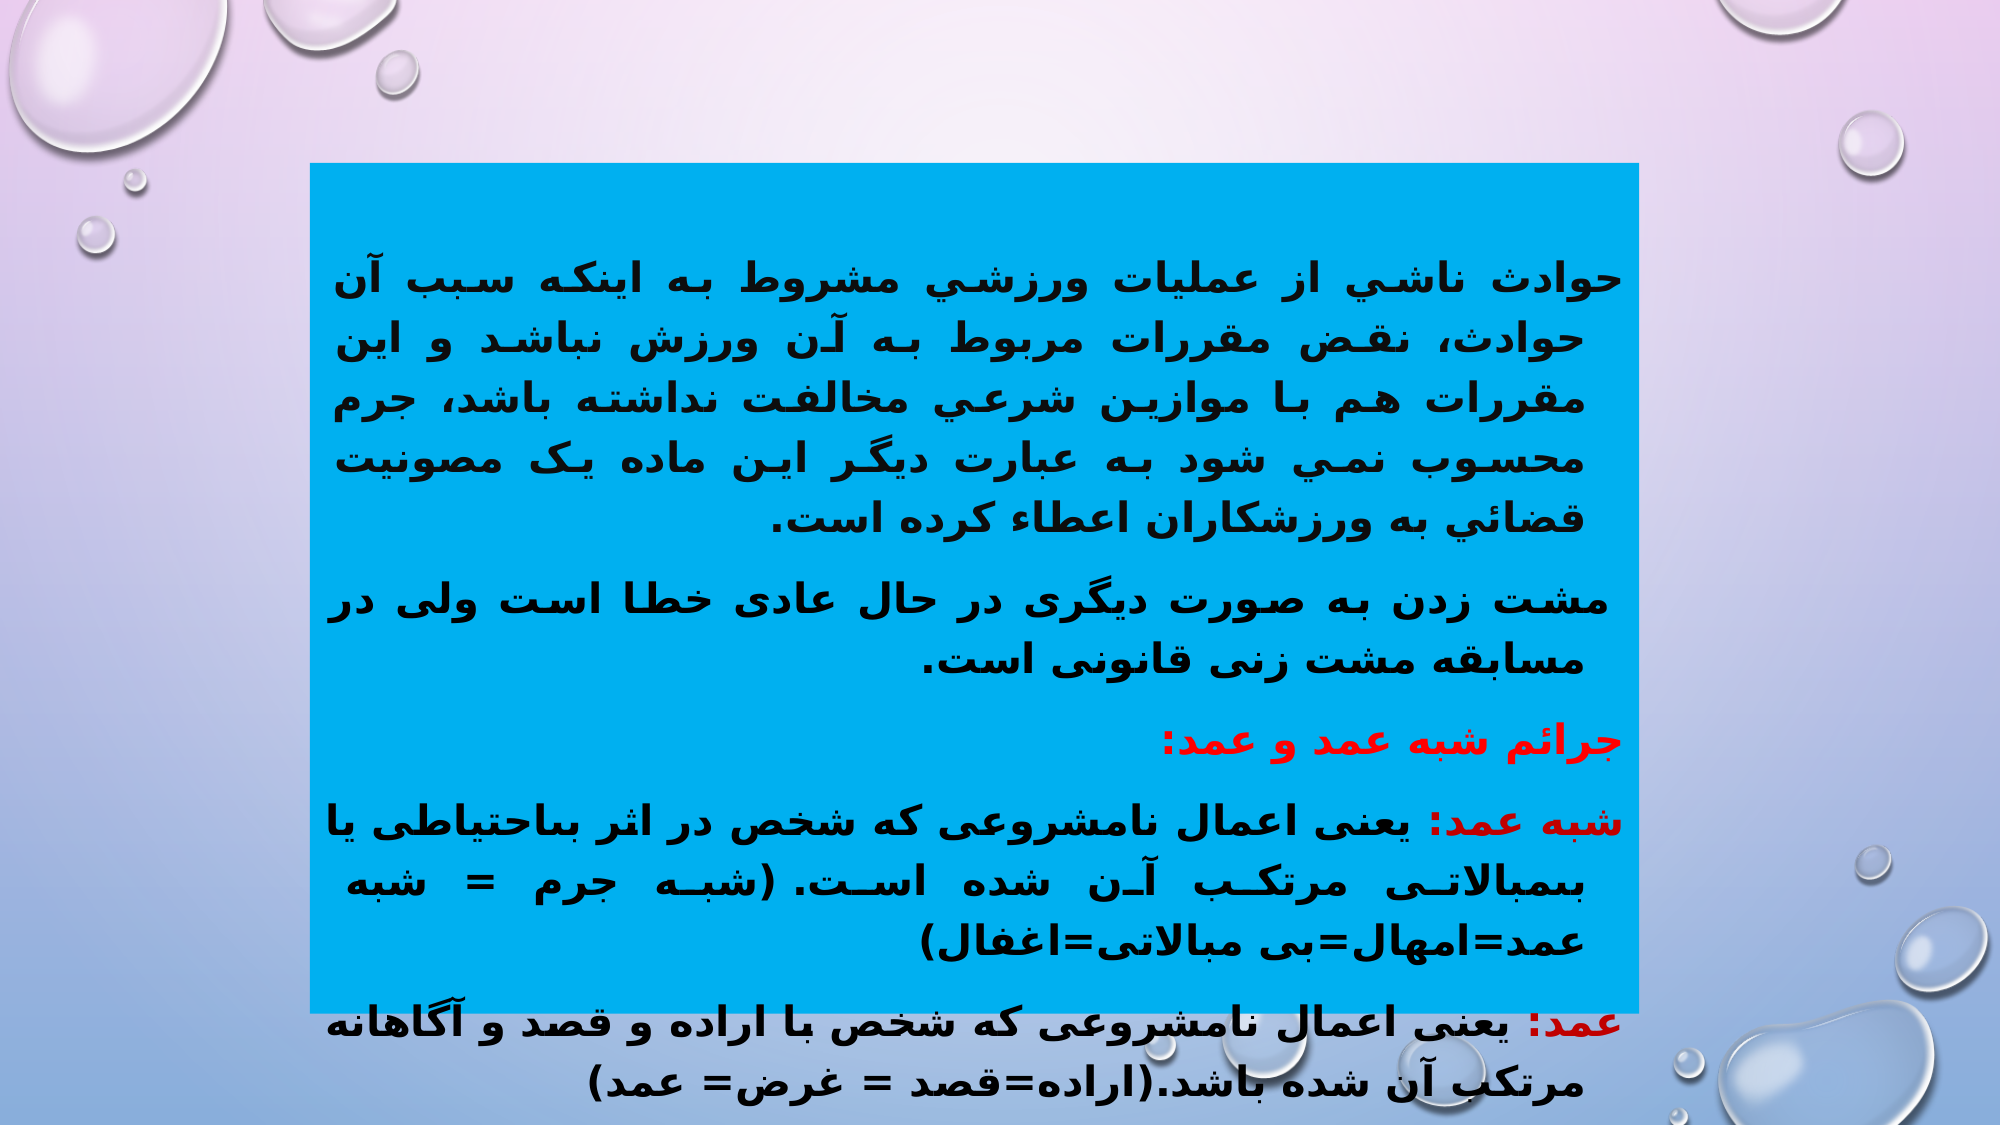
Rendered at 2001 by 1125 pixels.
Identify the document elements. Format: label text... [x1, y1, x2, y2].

picture [0, 0, 2000, 1125]
list حوادث ناشي از عمليات ورزشي مشروط به اينکه سبب آن حوادث، نقض مقررات مربوط به آن ورزش نباشد و اين مقررات هم با موازين شرعي مخالفت نداشته باشد، جرم محسوب نمي شود به عبارت ديگر اين ماده يک مصونيت قضائي به ورزشکاران اعطاء کرده است. مشت زدن به صورت دیگری در حال عادی خطا است ولی در مسابقه مشت زنی قانونی است. جرائم شبه عمد و عمد: شبه عمد: یعنى اعمال نامشروعى كه شخص در اثر بى‏احتیاطى یا بى‏مبالاتى مرتكب آن شده است. (شبه جرم = شبه عمد=امهال=بی مبالاتی=اغفال) عمد: یعنى اعمال نامشروعى كه شخص با اراده و قصد و آگاهانه مرتکب آن شده باشد.(اراده=قصد = غرض= عمد) [309, 162, 1640, 1014]
